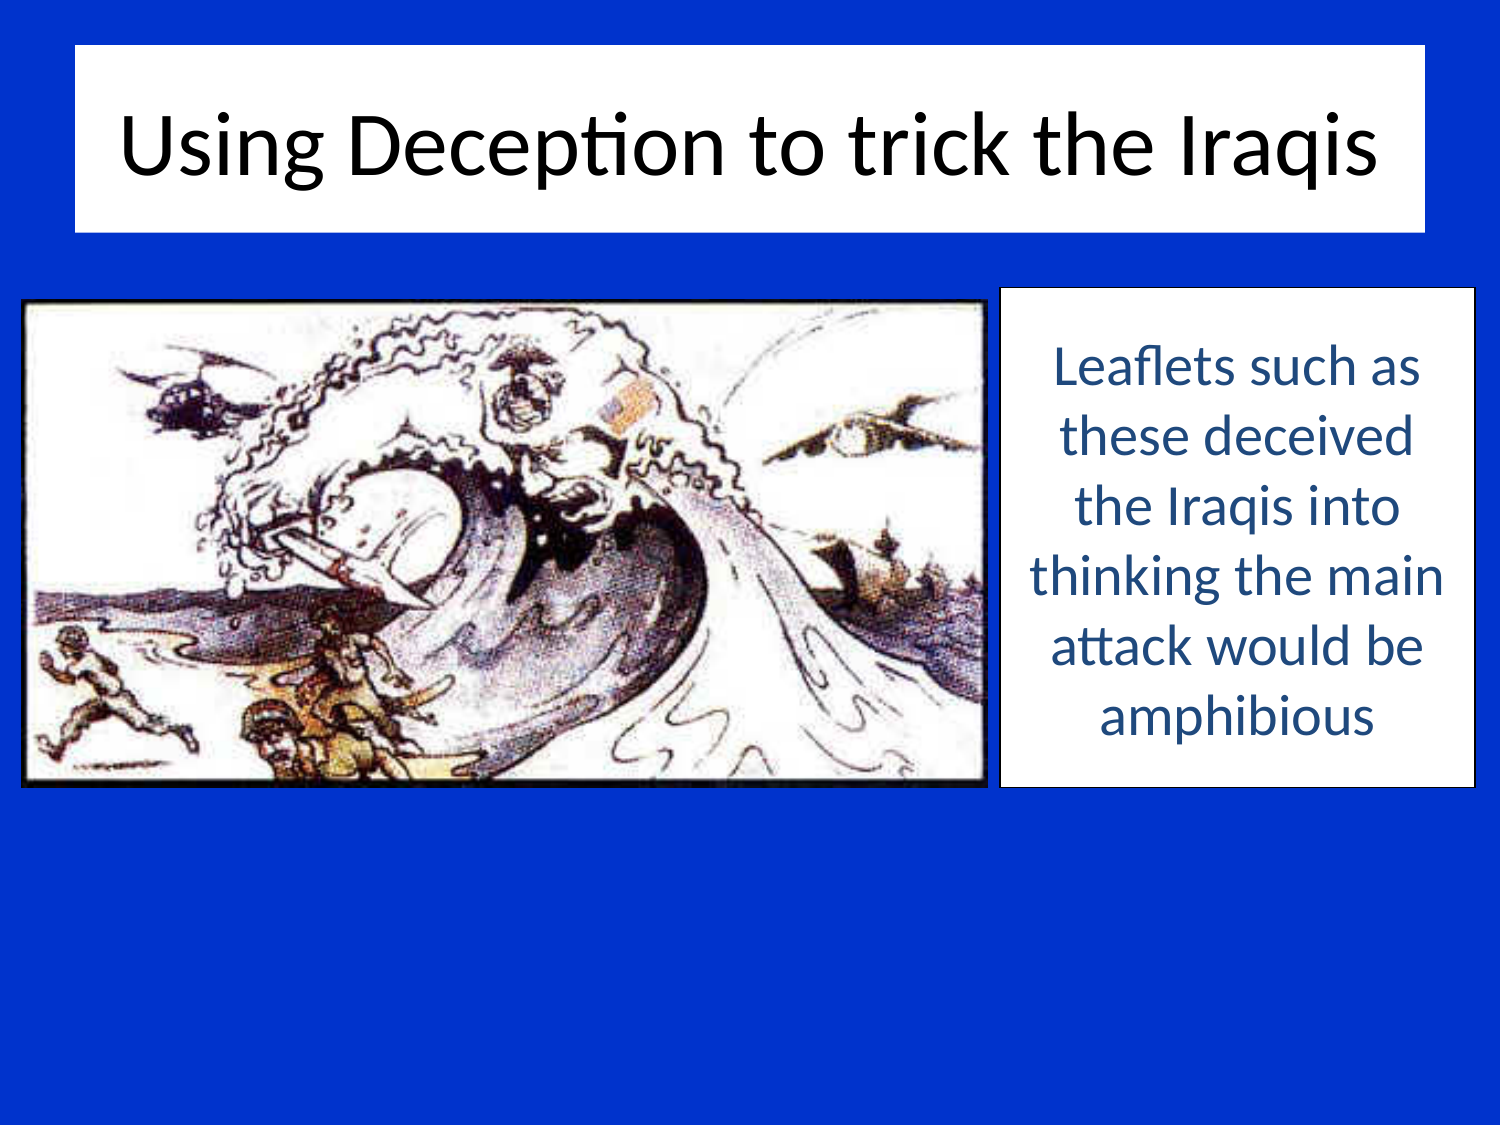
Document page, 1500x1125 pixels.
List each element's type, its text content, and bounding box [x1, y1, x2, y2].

text_box Leaflets such as these deceived the Iraqis into thinking the main attack would be amphibious [999, 287, 1475, 788]
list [21, 299, 988, 788]
title Using Deception to trick the Iraqis [75, 45, 1425, 233]
